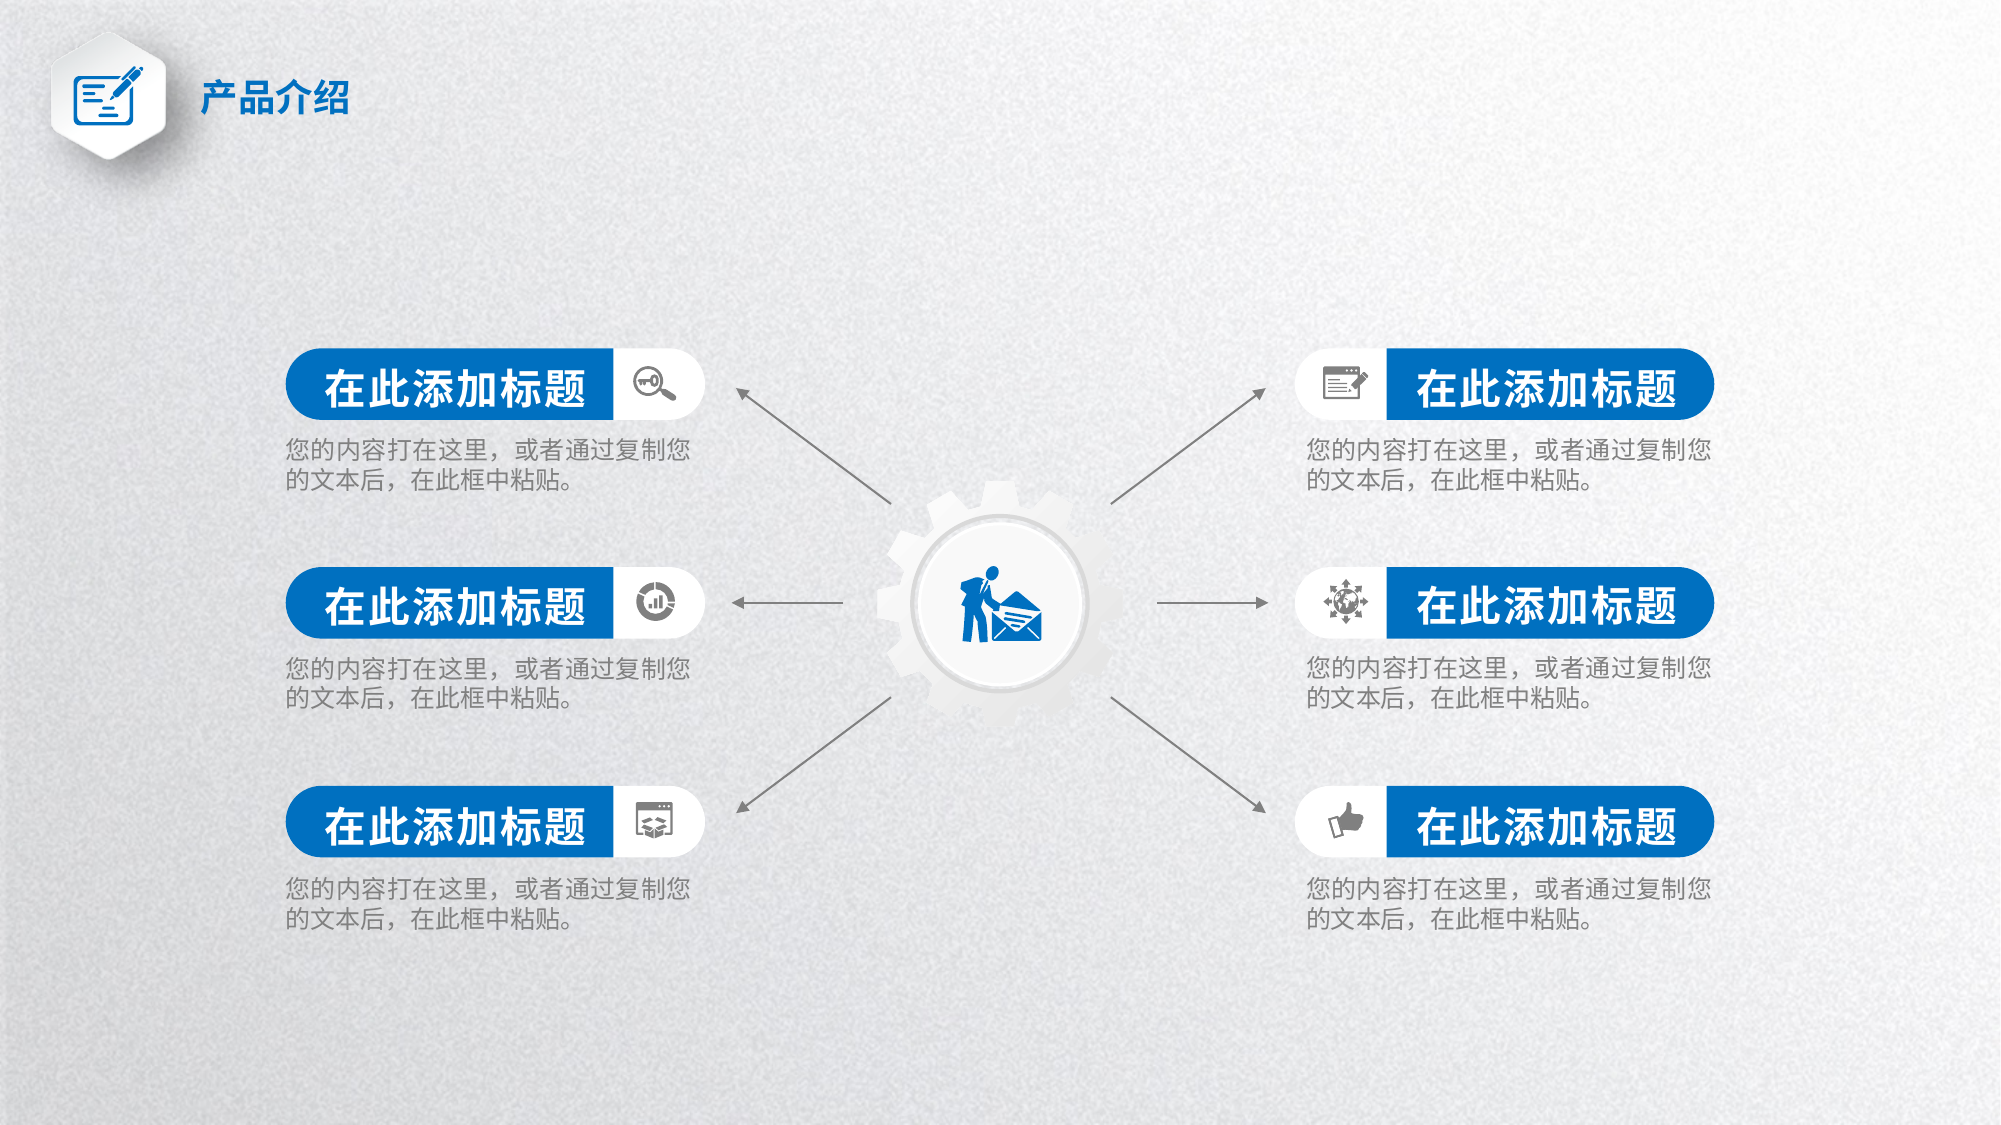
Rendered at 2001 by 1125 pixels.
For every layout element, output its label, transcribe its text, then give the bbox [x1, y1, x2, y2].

picture [0, 0, 2001, 1125]
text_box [631, 364, 678, 402]
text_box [1110, 387, 1267, 505]
text_box 在此添加标题 [1718, 572, 1724, 638]
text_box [285, 348, 706, 421]
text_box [960, 564, 1042, 643]
text_box 您的内容打在这里，或者通过复制您的文本后，在此框中粘贴。 [270, 427, 707, 503]
text_box 您的内容打在这里，或者通过复制您的文本后，在此框中粘贴。 [1291, 427, 1728, 503]
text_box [1323, 578, 1369, 625]
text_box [1110, 696, 1267, 814]
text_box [633, 581, 676, 622]
text_box 产品介绍 [191, 66, 366, 127]
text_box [735, 696, 892, 814]
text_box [285, 785, 706, 858]
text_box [1322, 366, 1369, 400]
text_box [1294, 566, 1715, 639]
text_box 您的内容打在这里，或者通过复制您的文本后，在此框中粘贴。 [1291, 866, 1728, 941]
text_box 在此添加标题 [1718, 355, 1724, 421]
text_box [735, 387, 892, 505]
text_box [877, 481, 1123, 727]
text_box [1327, 801, 1364, 839]
text_box 您的内容打在这里，或者通过复制您的文本后，在此框中粘贴。 [1291, 645, 1728, 720]
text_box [1294, 348, 1715, 421]
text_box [285, 566, 706, 639]
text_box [635, 801, 673, 839]
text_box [1294, 785, 1715, 858]
text_box 在此添加标题 [1718, 793, 1724, 859]
text_box 您的内容打在这里，或者通过复制您的文本后，在此框中粘贴。 [270, 866, 707, 941]
text_box 您的内容打在这里，或者通过复制您的文本后，在此框中粘贴。 [270, 645, 707, 721]
